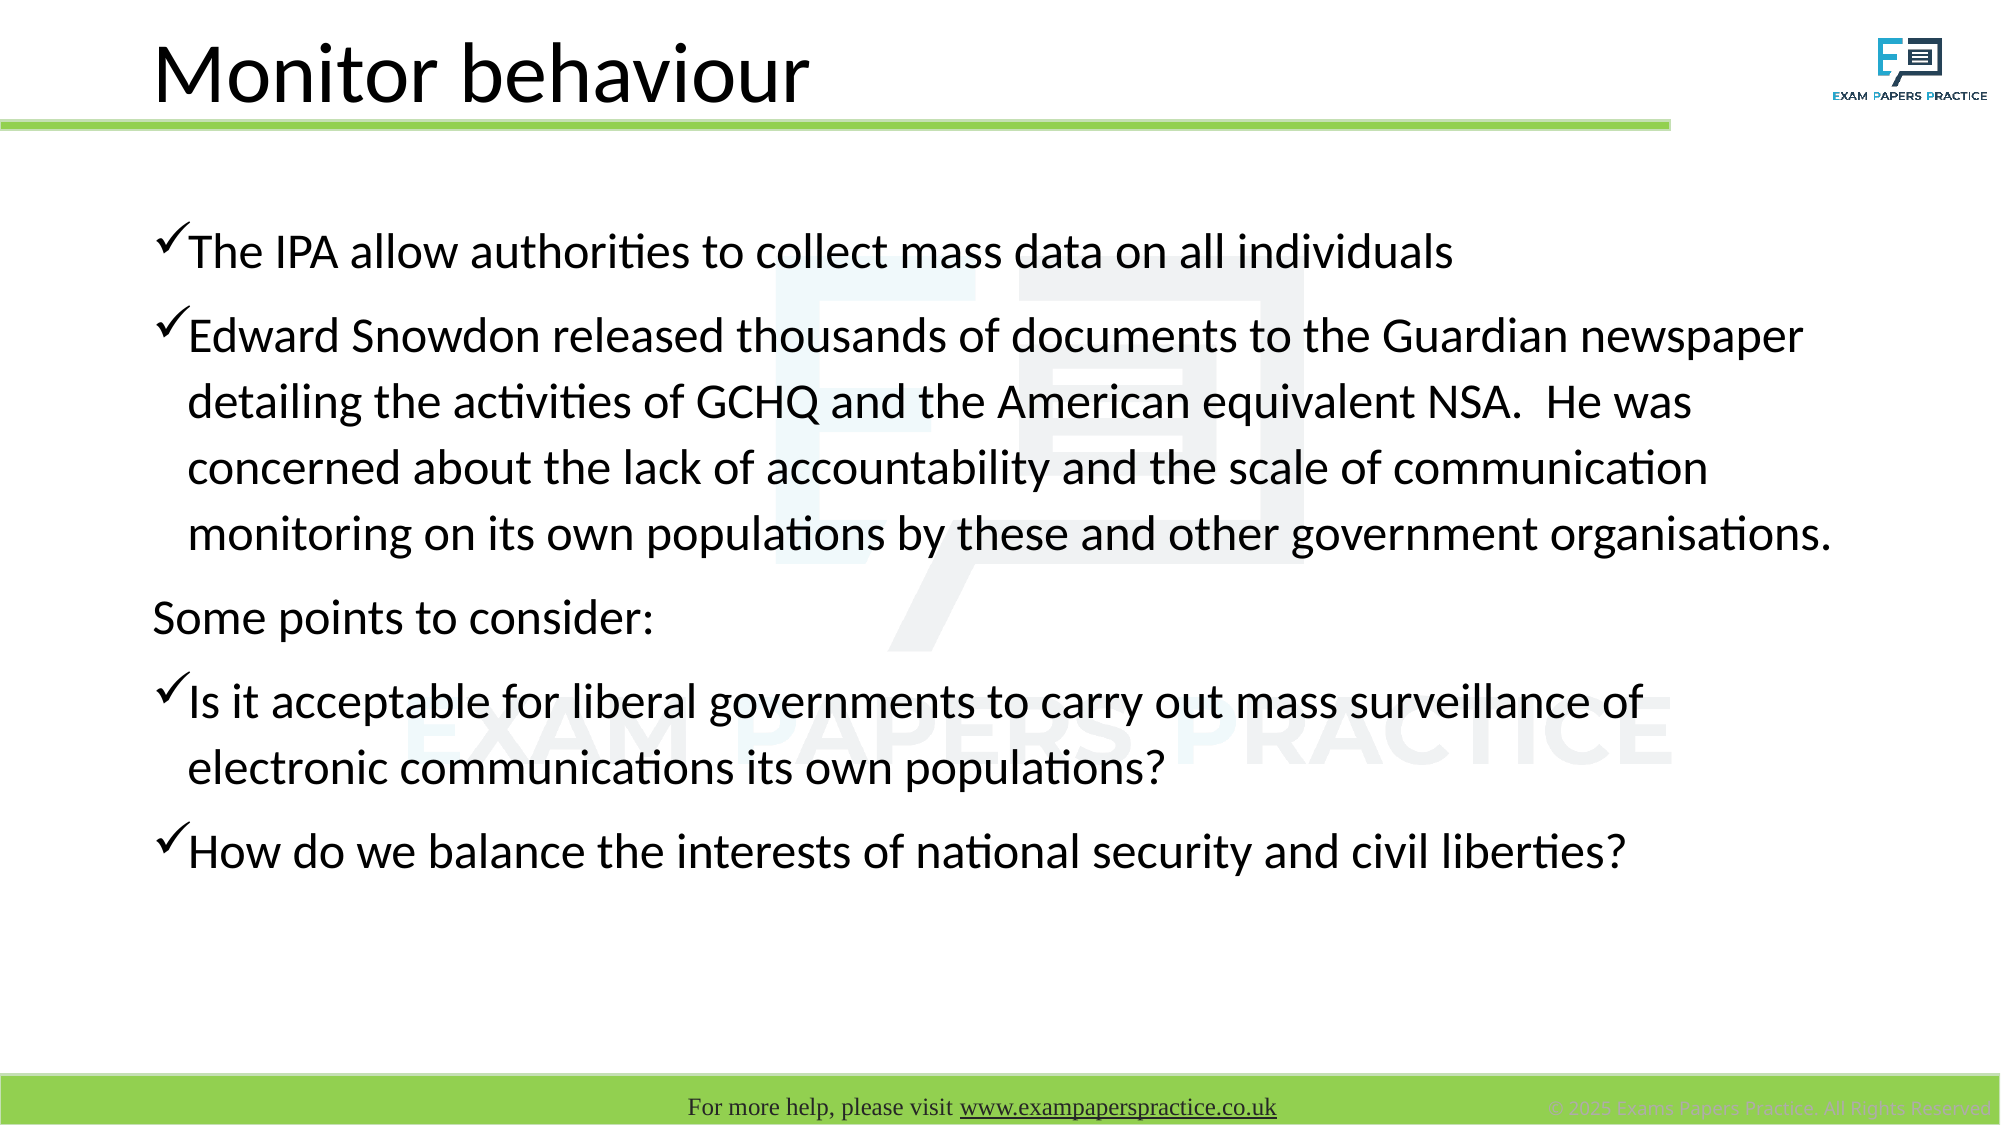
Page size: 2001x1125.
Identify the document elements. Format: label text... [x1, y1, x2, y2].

list The IPA allow authorities to collect mass data on all individuals Edward Snowdon released thousands of documents to the Guardian newspaper detailing the activities of GCHQ and the American equivalent NSA. He was concerned about the lack of accountability and the scale of communication monitoring on its own populations by these and other government organisations. Some points to consider: Is it acceptable for liberal governments to carry out mass surveillance of electronic communications its own populations? How do we balance the interests of national security and civil liberties? [137, 205, 1863, 920]
title Monitor behaviour [137, 20, 1863, 129]
